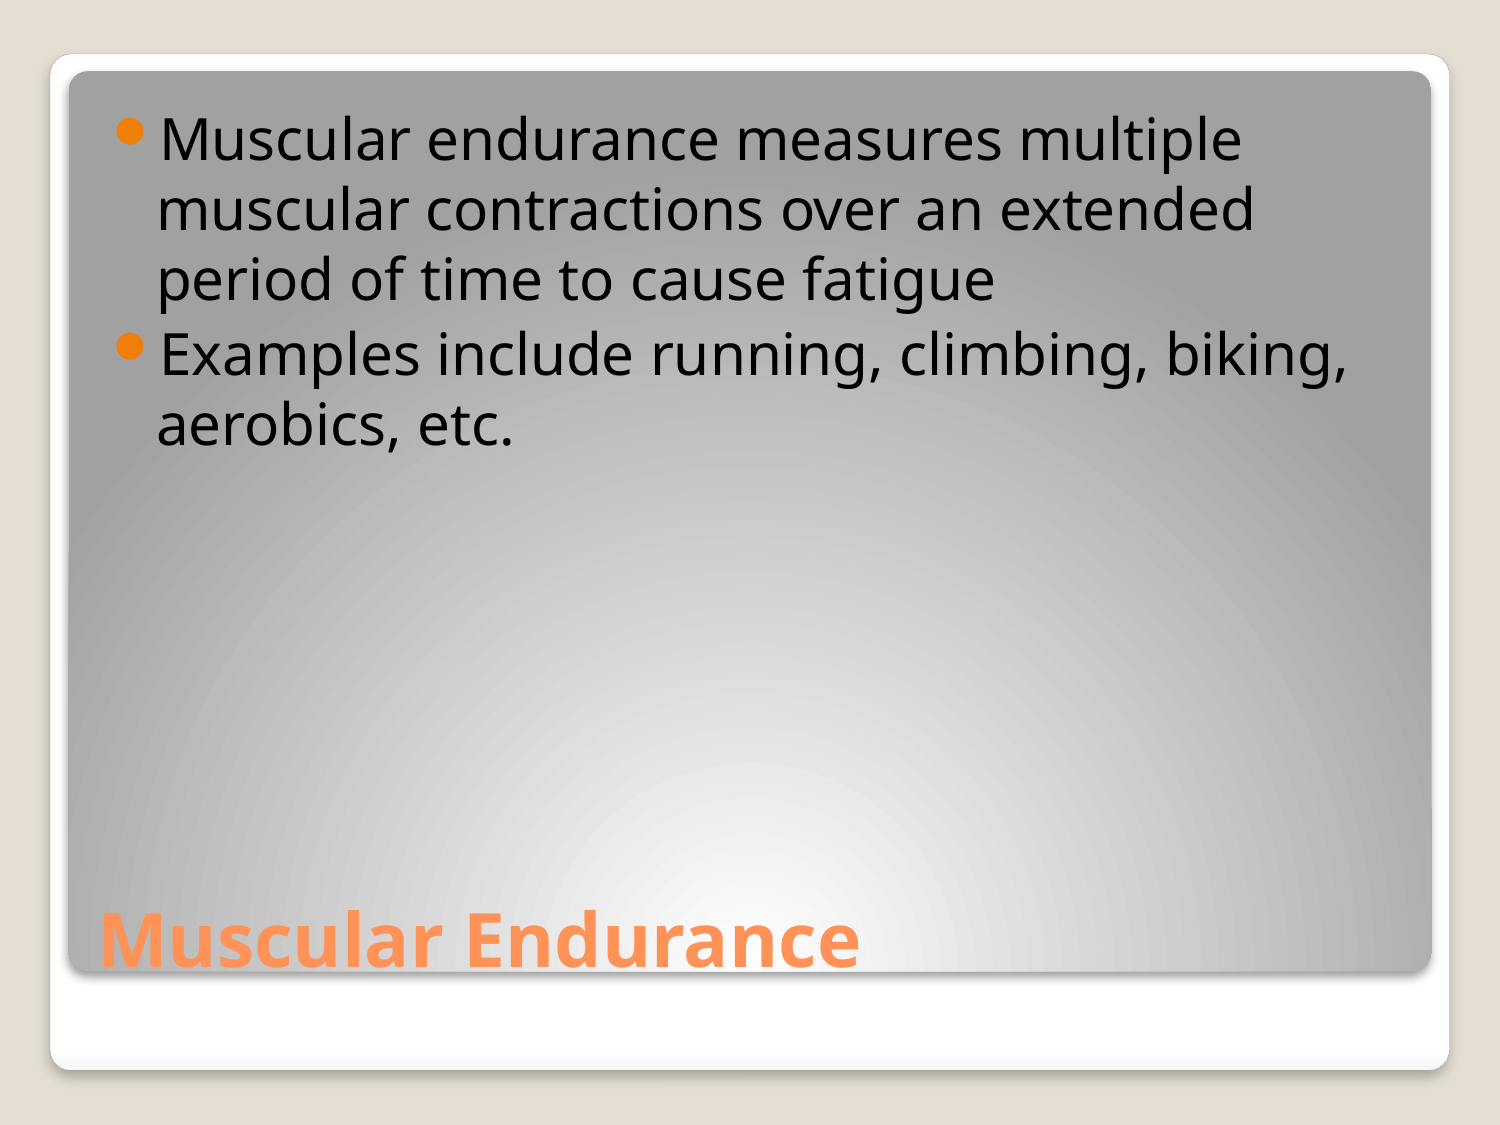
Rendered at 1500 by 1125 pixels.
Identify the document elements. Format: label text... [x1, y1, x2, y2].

title Muscular Endurance [82, 817, 1425, 990]
list Muscular endurance measures multiple muscular contractions over an extended period of time to cause fatigue Examples include running, climbing, biking, aerobics, etc. [82, 86, 1425, 774]
